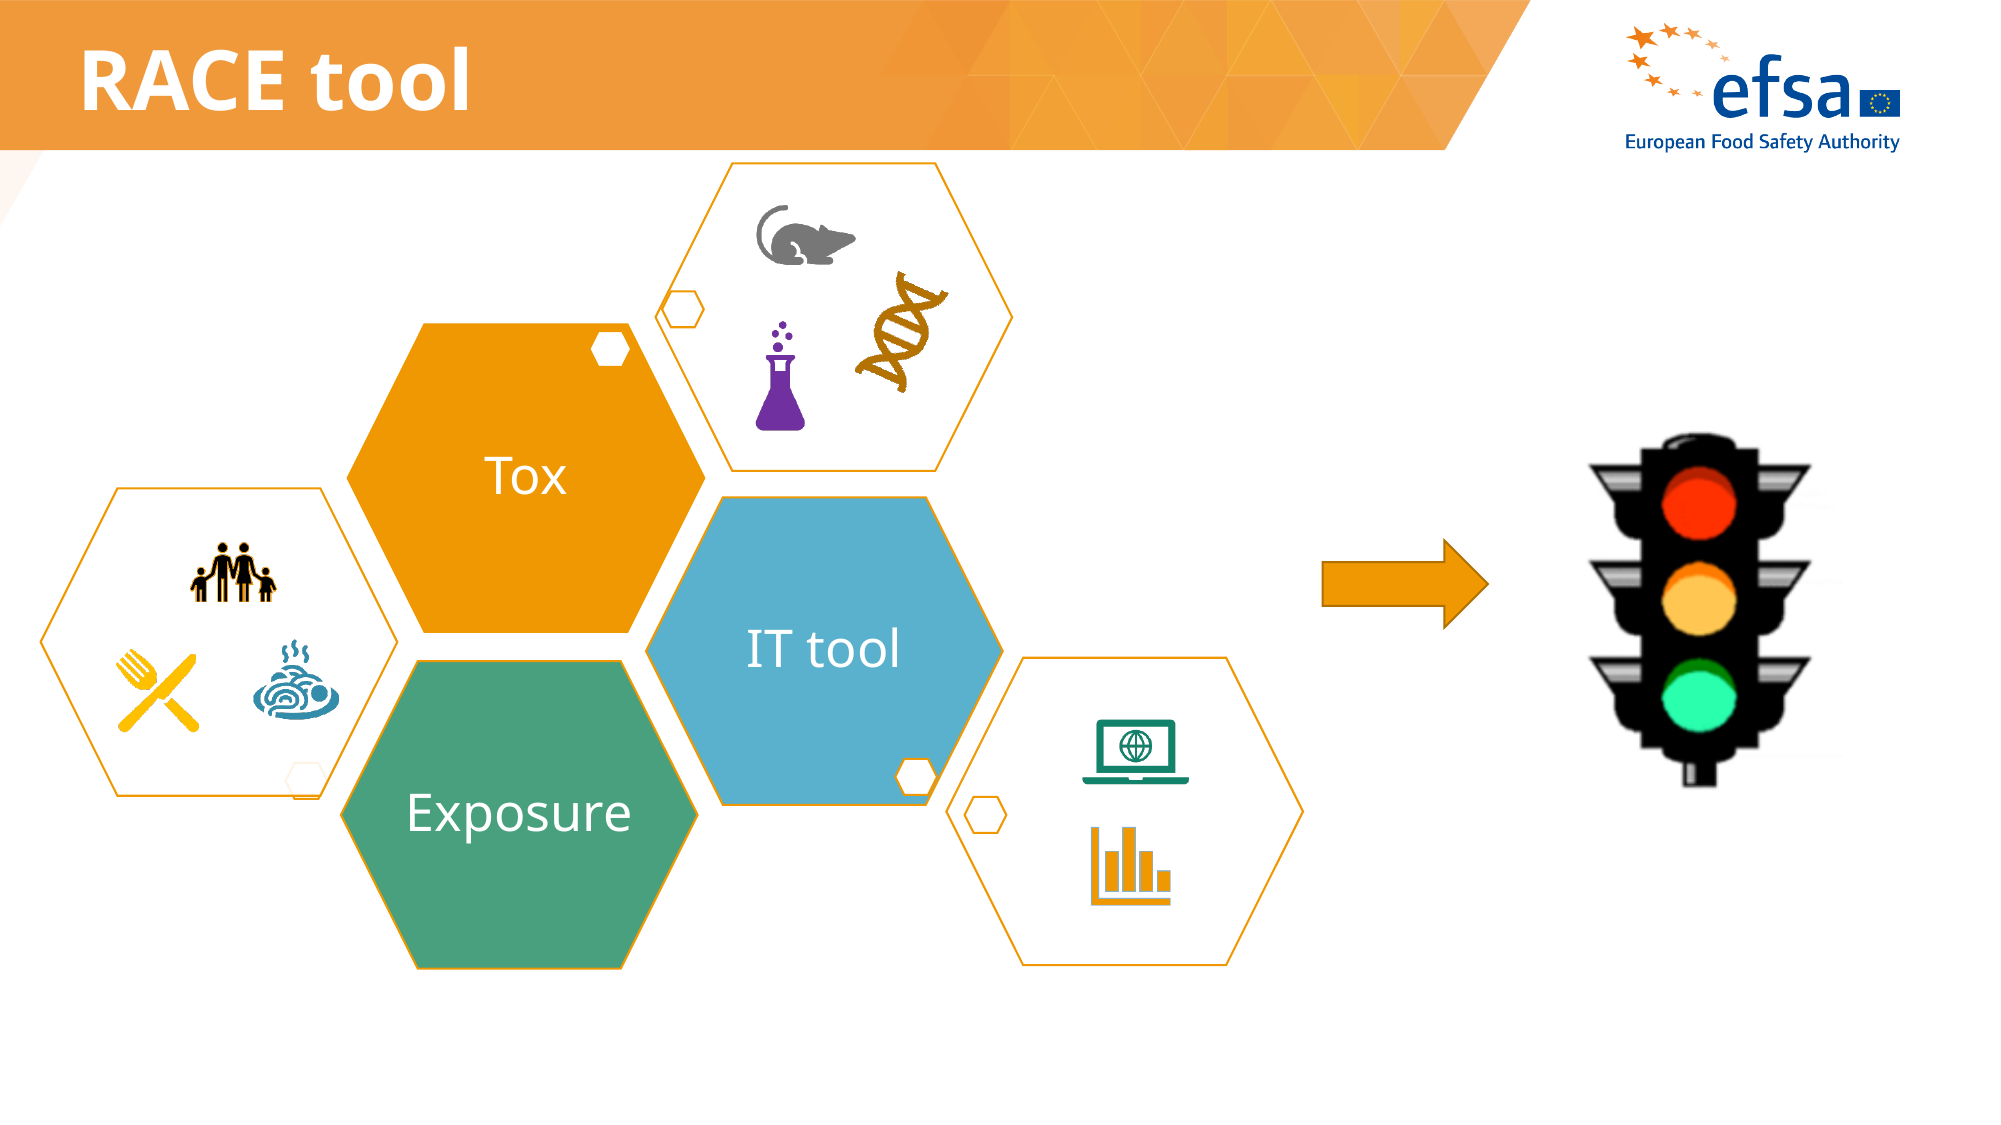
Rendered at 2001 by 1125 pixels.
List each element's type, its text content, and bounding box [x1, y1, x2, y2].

text_box [1374, 537, 1490, 631]
title RACE tool [63, 10, 1743, 158]
picture [1569, 422, 1843, 798]
picture [249, 632, 343, 726]
picture [186, 525, 280, 619]
picture [1080, 696, 1191, 807]
picture [1075, 811, 1186, 921]
picture [746, 175, 960, 391]
picture [110, 643, 204, 737]
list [0, 156, 1374, 969]
text_box [1374, 264, 1956, 901]
picture [721, 316, 839, 435]
picture [0, 0, 2000, 1125]
